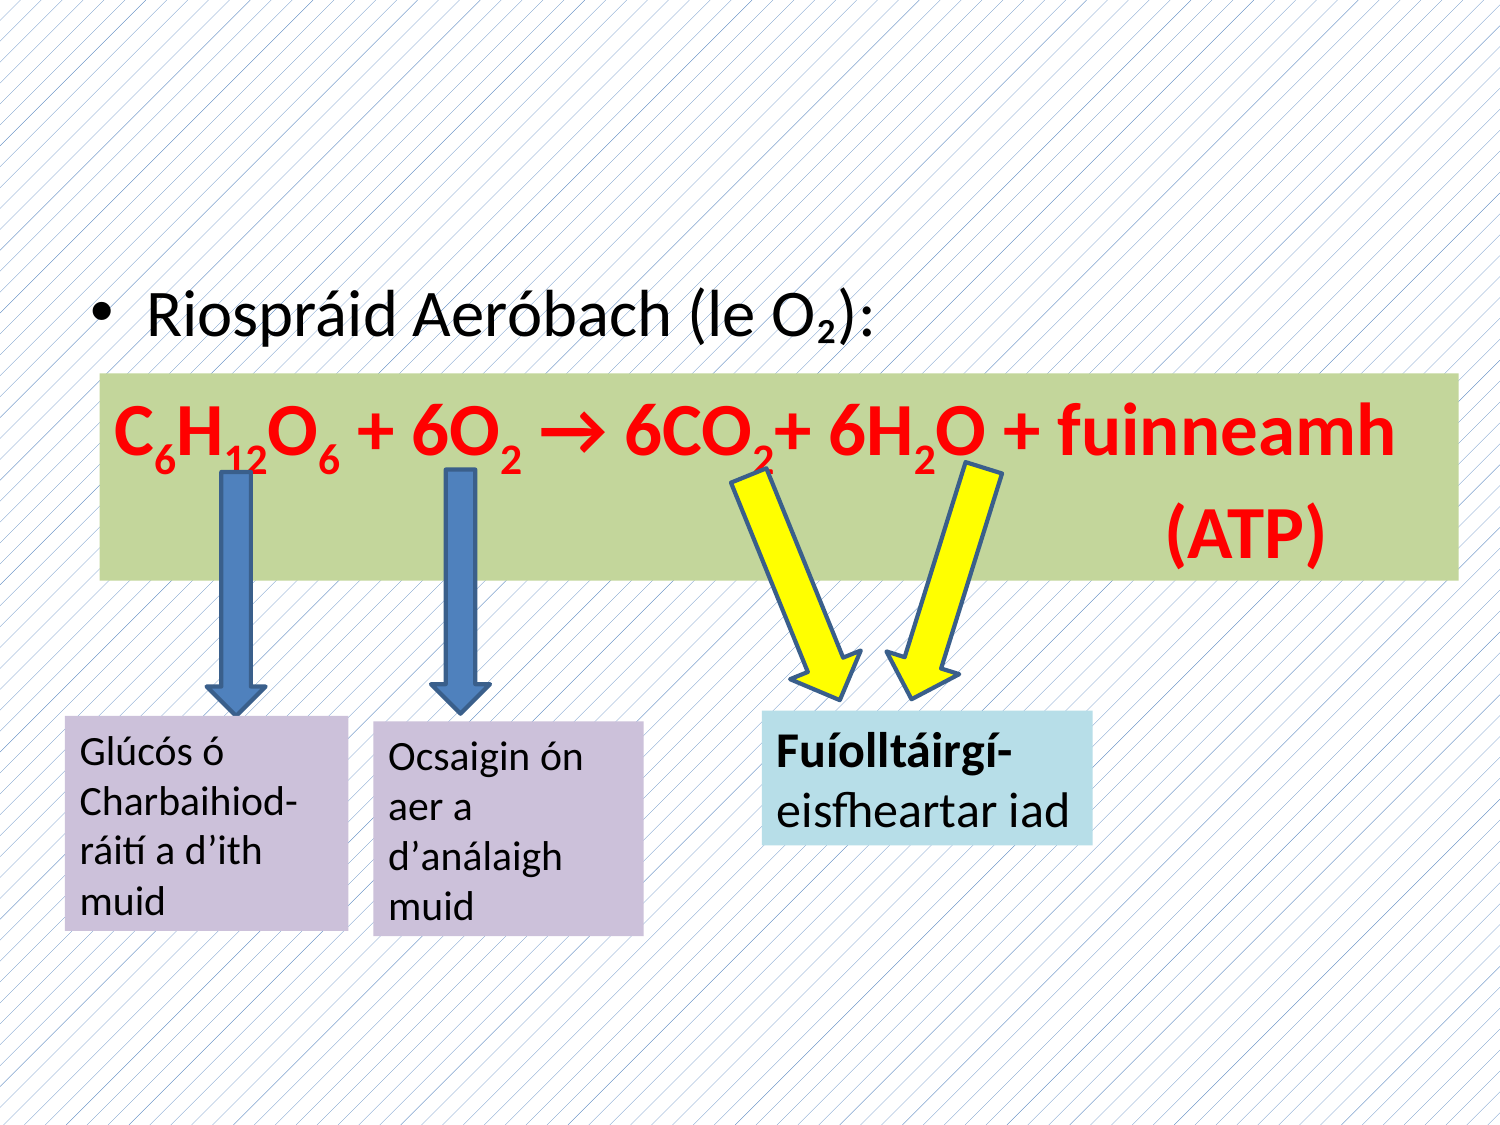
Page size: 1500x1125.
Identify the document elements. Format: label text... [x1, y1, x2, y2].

text_box [729, 466, 863, 703]
text_box C6H12O6 + 6O2 → 6CO2+ 6H2O + fuinneamh (ATP) [99, 373, 1459, 581]
text_box Glúcós ó Charbaihiod-ráití a d’ith muid [64, 715, 349, 931]
list Riospráid Aeróbach (le O₂): [75, 581, 1425, 1005]
text_box [884, 460, 1005, 702]
text_box [204, 469, 268, 715]
text_box [429, 467, 492, 716]
text_box Ocsaigin ón aer a d’análaigh muid [373, 721, 644, 937]
list Riospráid Aeróbach (le O₂): [75, 262, 1425, 715]
text_box Fuíolltáirgí- eisfheartar iad [761, 710, 1093, 846]
